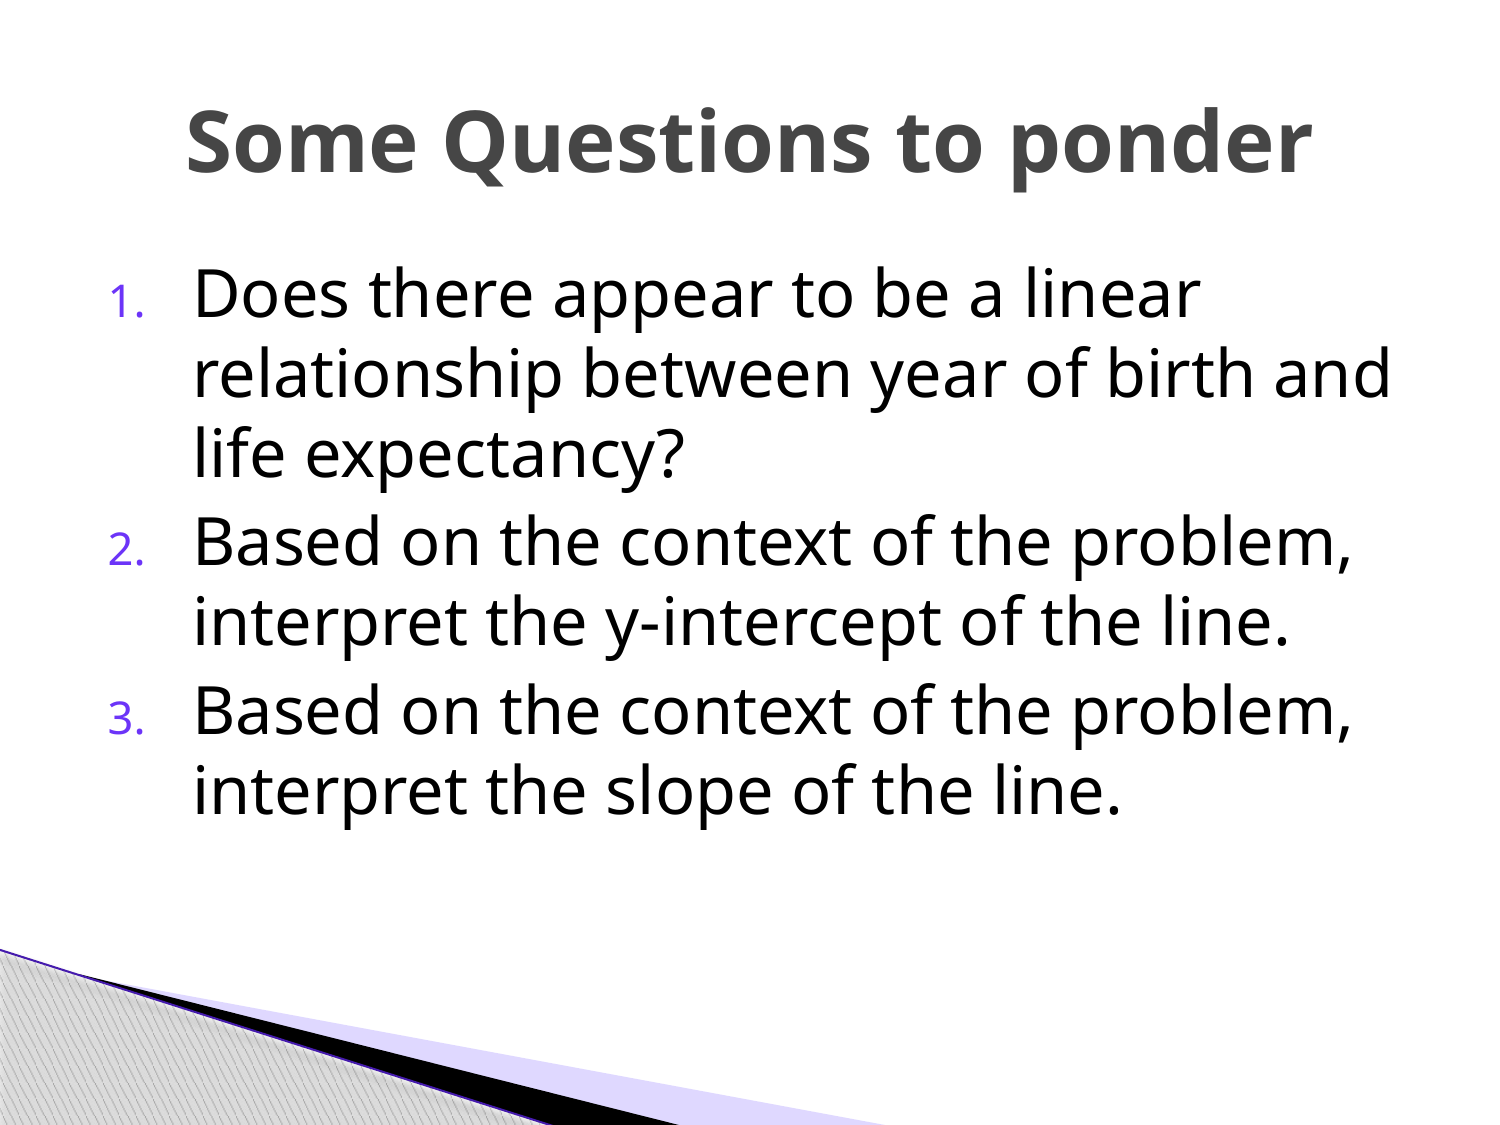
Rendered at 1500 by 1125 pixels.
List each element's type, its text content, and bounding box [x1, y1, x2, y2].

list Does there appear to be a linear relationship between year of birth and life expectancy? Based on the context of the problem, interpret the y-intercept of the line. Based on the context of the problem, interpret the slope of the line. [75, 243, 1425, 986]
title Some Questions to ponder [75, 45, 1425, 233]
